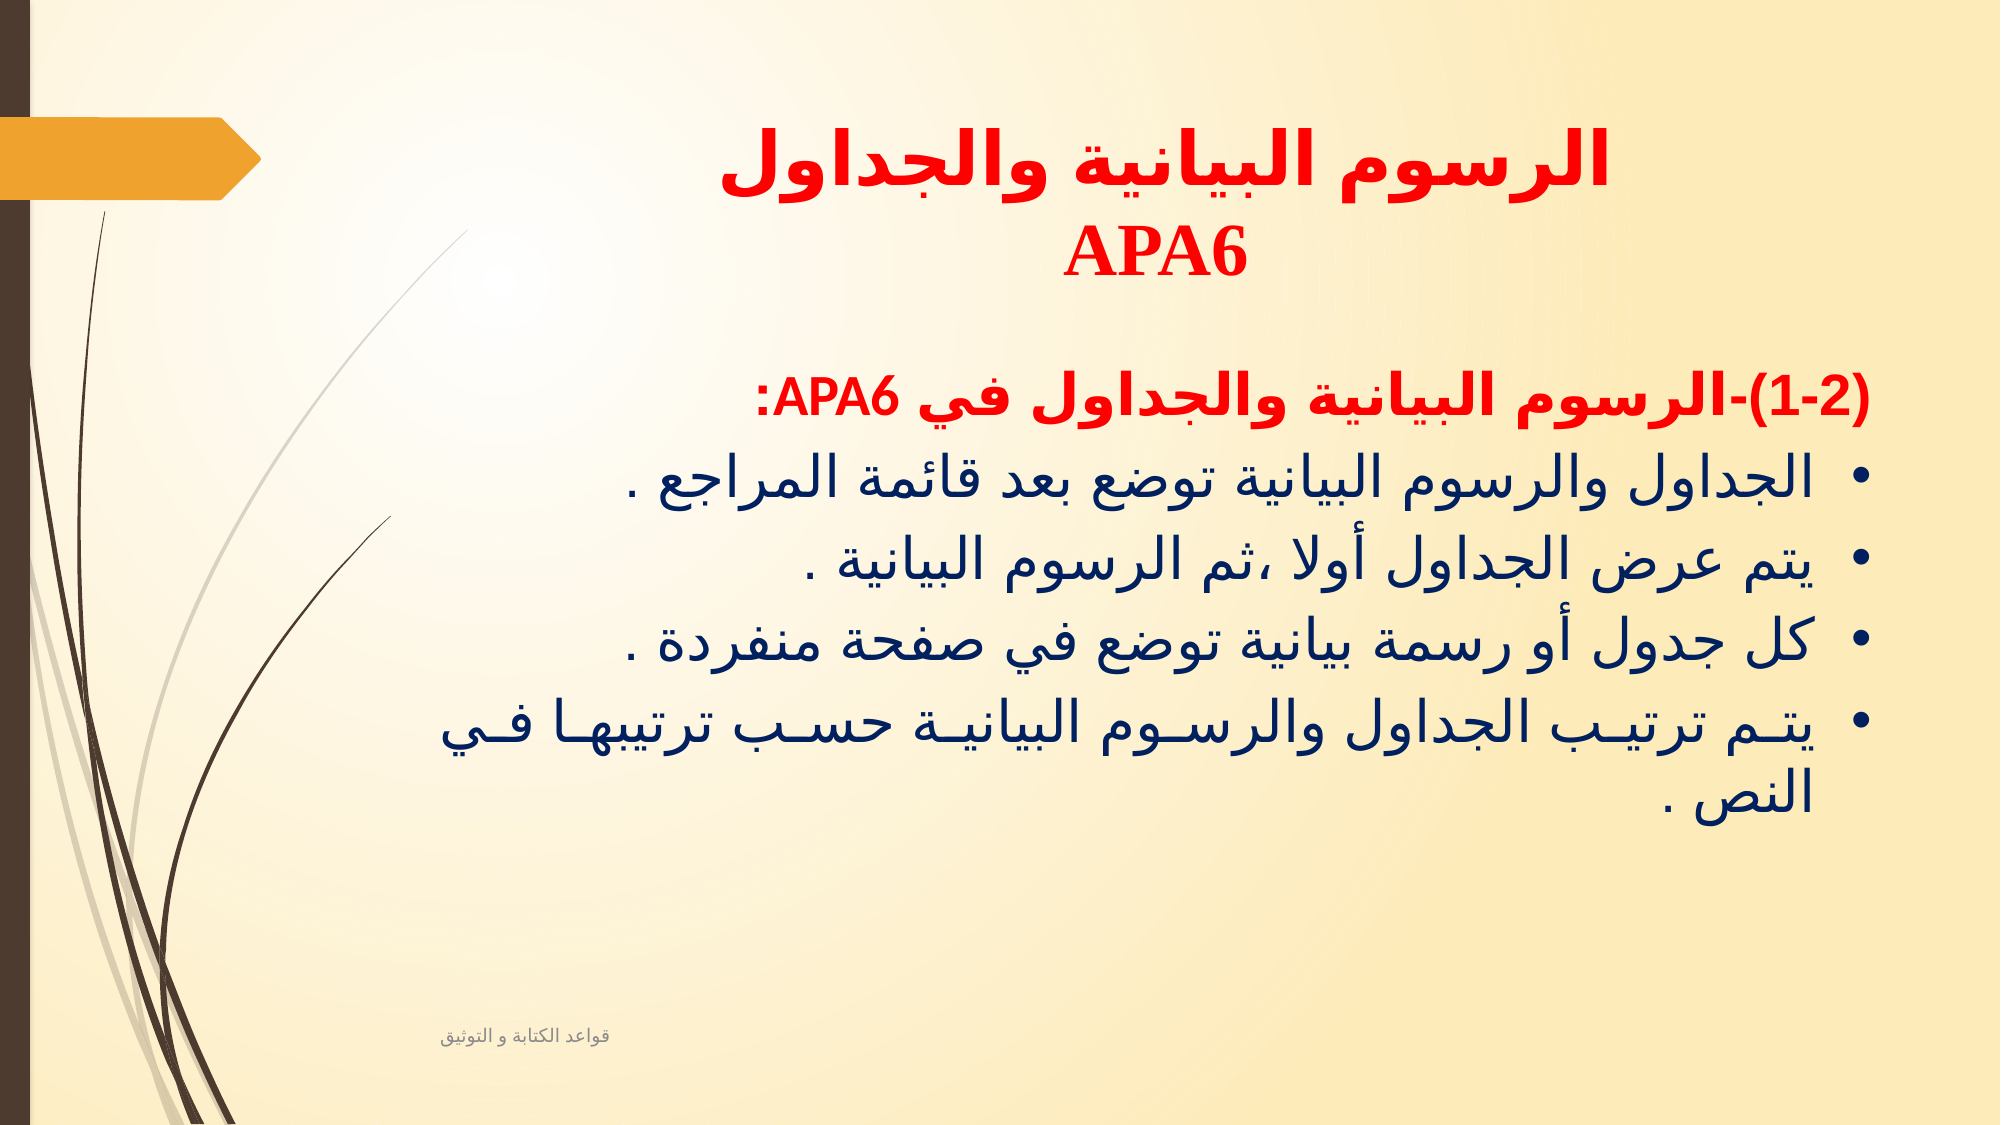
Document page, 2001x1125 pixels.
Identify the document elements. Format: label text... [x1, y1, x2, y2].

list (1-2)-الرسوم البيانية والجداول في APA6: الجداول والرسوم البيانية توضع بعد قائمة المراجع . يتم عرض الجداول أولا ،ثم الرسوم البيانية . كل جدول أو رسمة بيانية توضع في صفحة منفردة . يتم ترتيب الجداول والرسوم البيانية حسب ترتيبها في النص . [424, 350, 1888, 970]
footer قواعد الكتابة و التوثيق [424, 1006, 1675, 1067]
title الرسوم البيانية والجداول APA6 [425, 102, 1888, 313]
